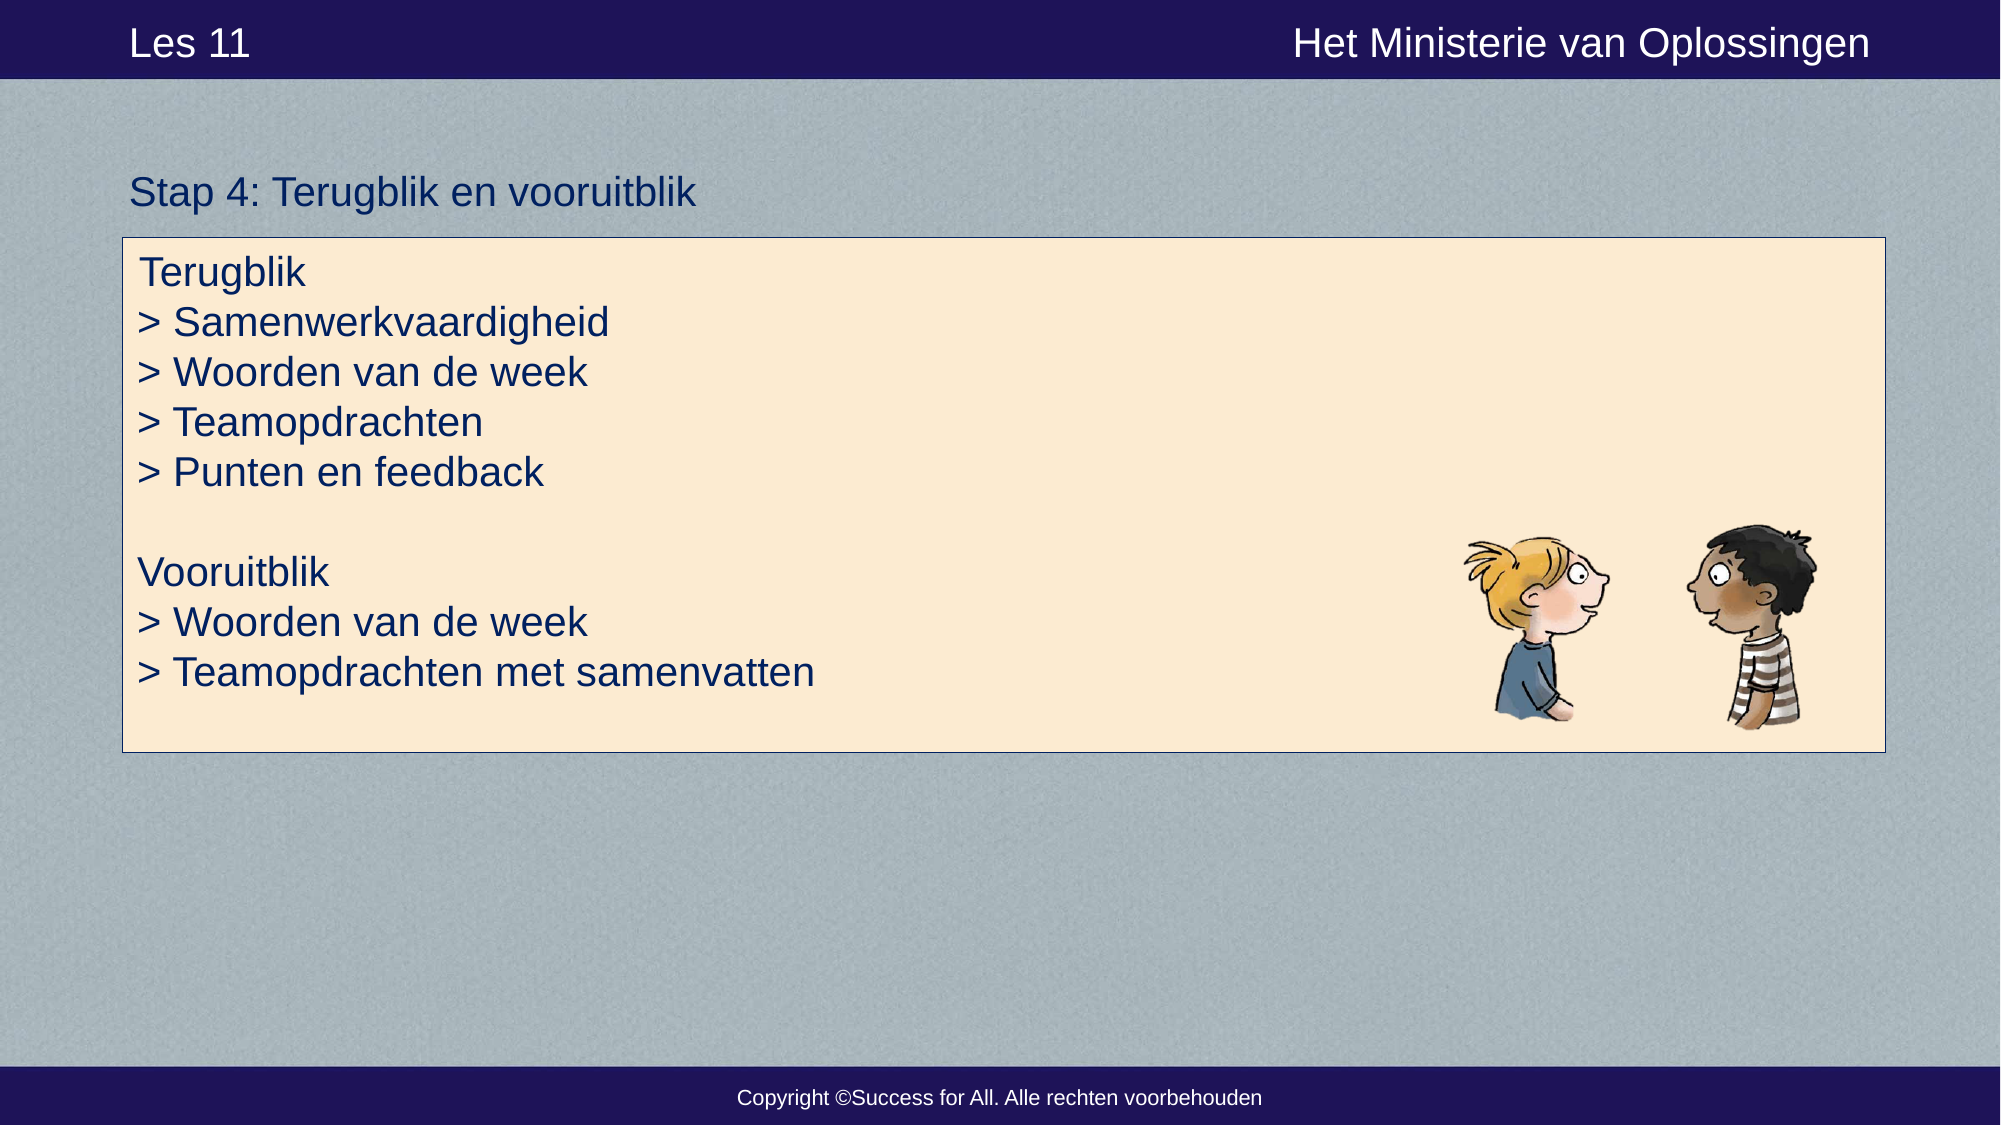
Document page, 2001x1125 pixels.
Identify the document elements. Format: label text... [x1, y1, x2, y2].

text_box Copyright ©Success for All. Alle rechten voorbehouden [0, 1076, 2000, 1125]
picture [0, 0, 2001, 1125]
text_box Les 11 [114, 8, 354, 73]
text_box Terugblik > Samenwerkvaardigheid > Woorden van de week > Teamopdrachten > Punten en feedback Vooruitblik > Woorden van de week > Teamopdrachten met samenvatten [122, 237, 1886, 753]
text_box Het Ministerie van Oplossingen [999, 8, 1886, 73]
text_box Stap 4: Terugblik en vooruitblik [114, 157, 907, 223]
